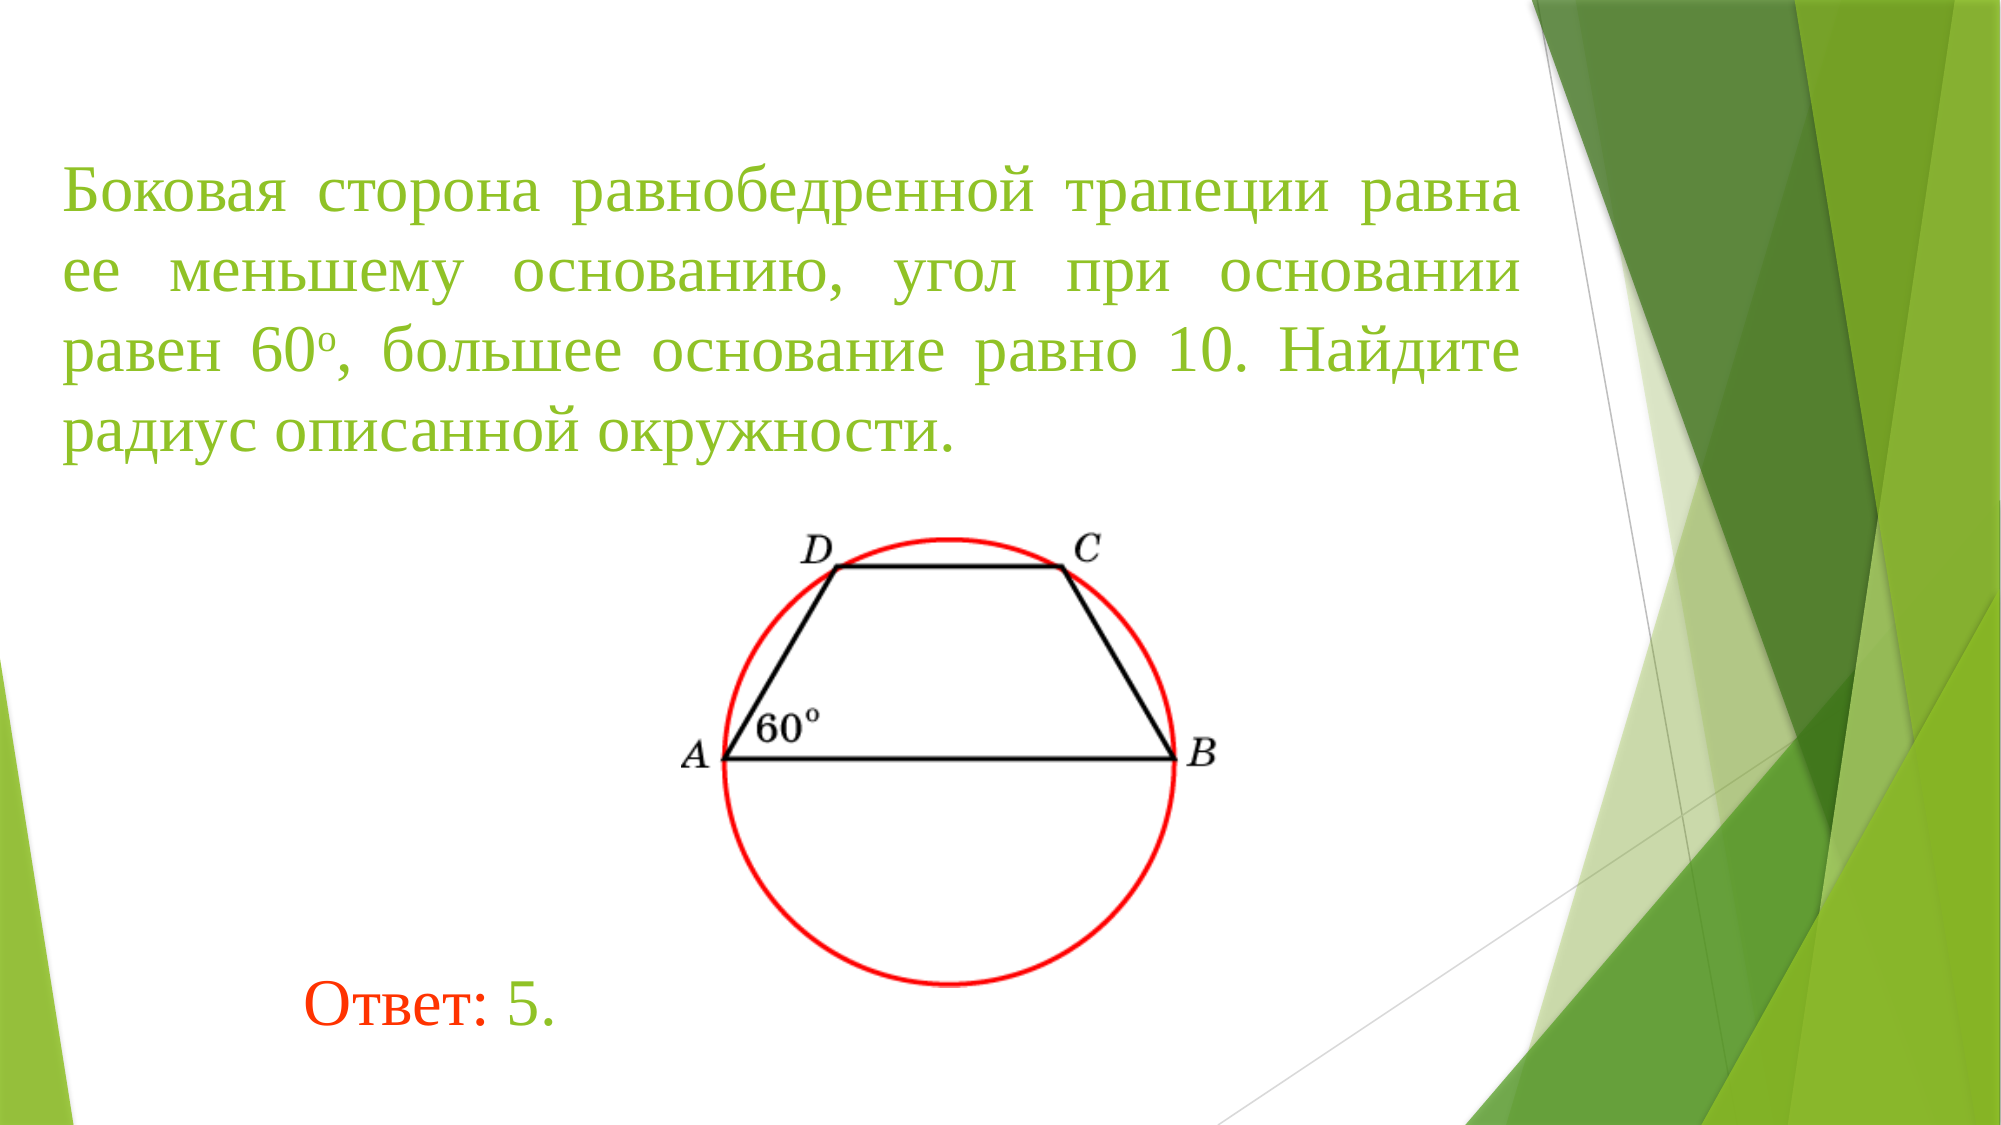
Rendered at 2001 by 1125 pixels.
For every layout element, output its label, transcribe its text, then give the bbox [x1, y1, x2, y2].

text_box Боковая сторона равнобедренной трапеции равна ее меньшему основанию, угол при основании равен 60о, большее основание равно 10. Найдите радиус описанной окружности. [47, 137, 1538, 472]
text_box Ответ: 5. [289, 951, 852, 1047]
picture [681, 524, 1219, 988]
